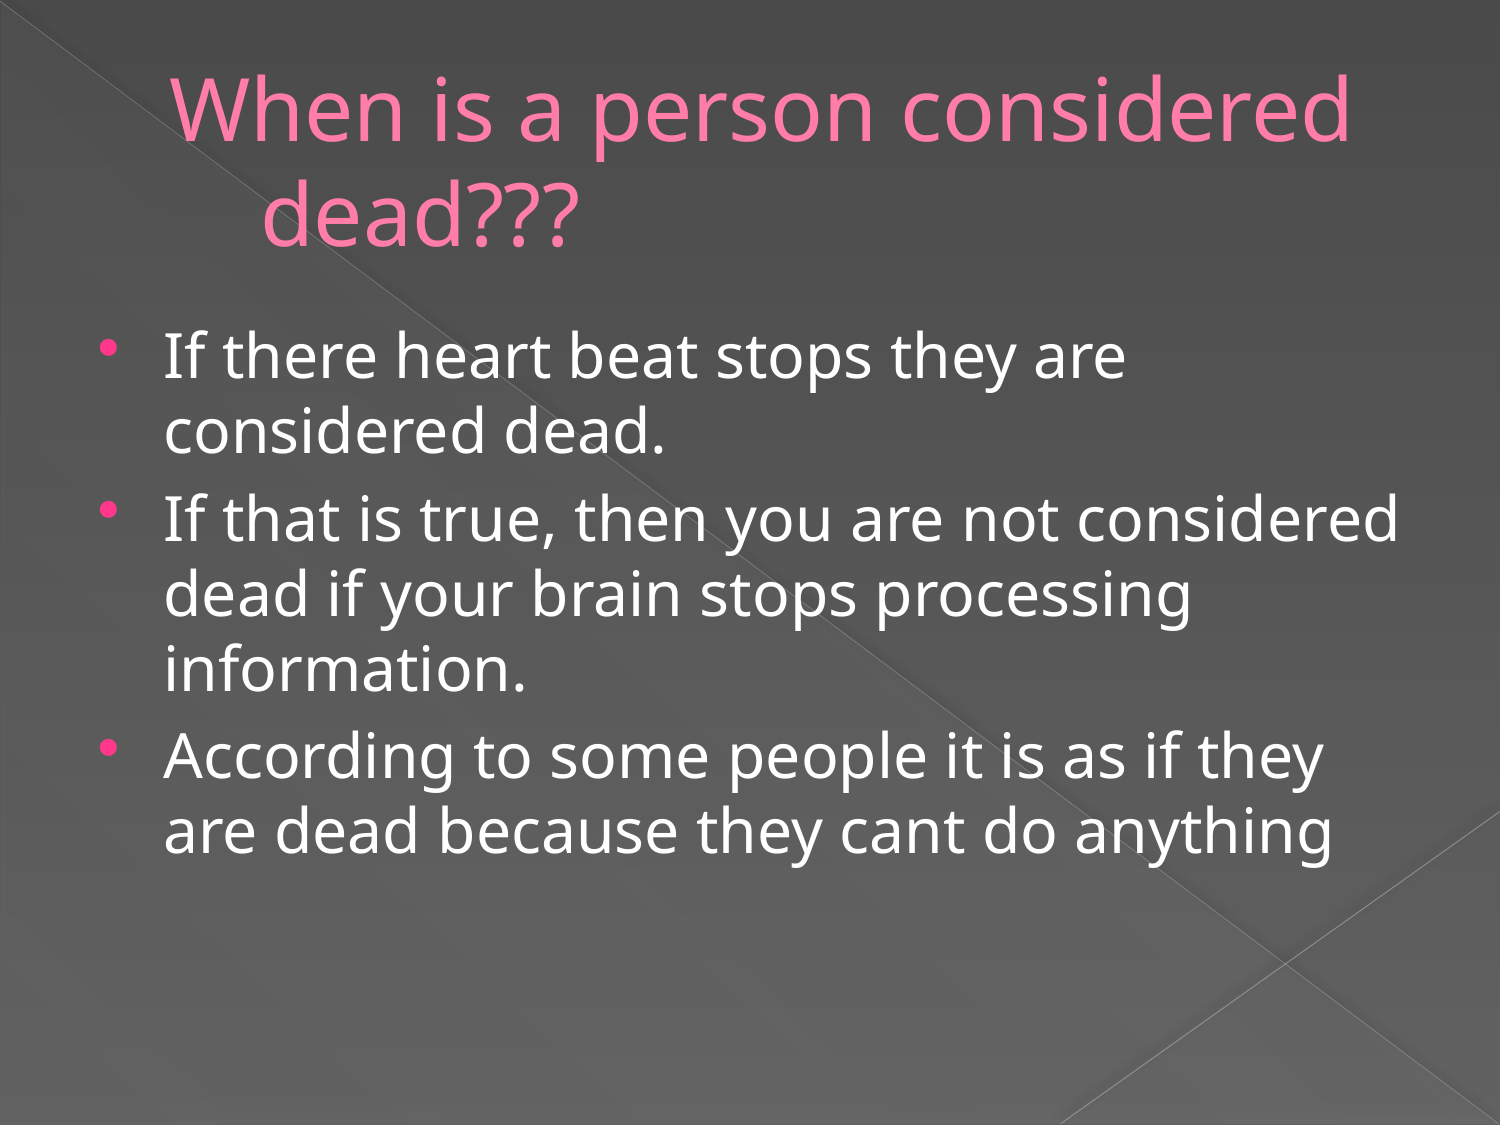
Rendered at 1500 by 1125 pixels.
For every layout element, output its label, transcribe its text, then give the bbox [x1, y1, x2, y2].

list If there heart beat stops they are considered dead. If that is true, then you are not considered dead if your brain stops processing information. According to some people it is as if they are dead because they cant do anything [75, 308, 1425, 1059]
title When is a person considered dead??? [75, 43, 1425, 274]
